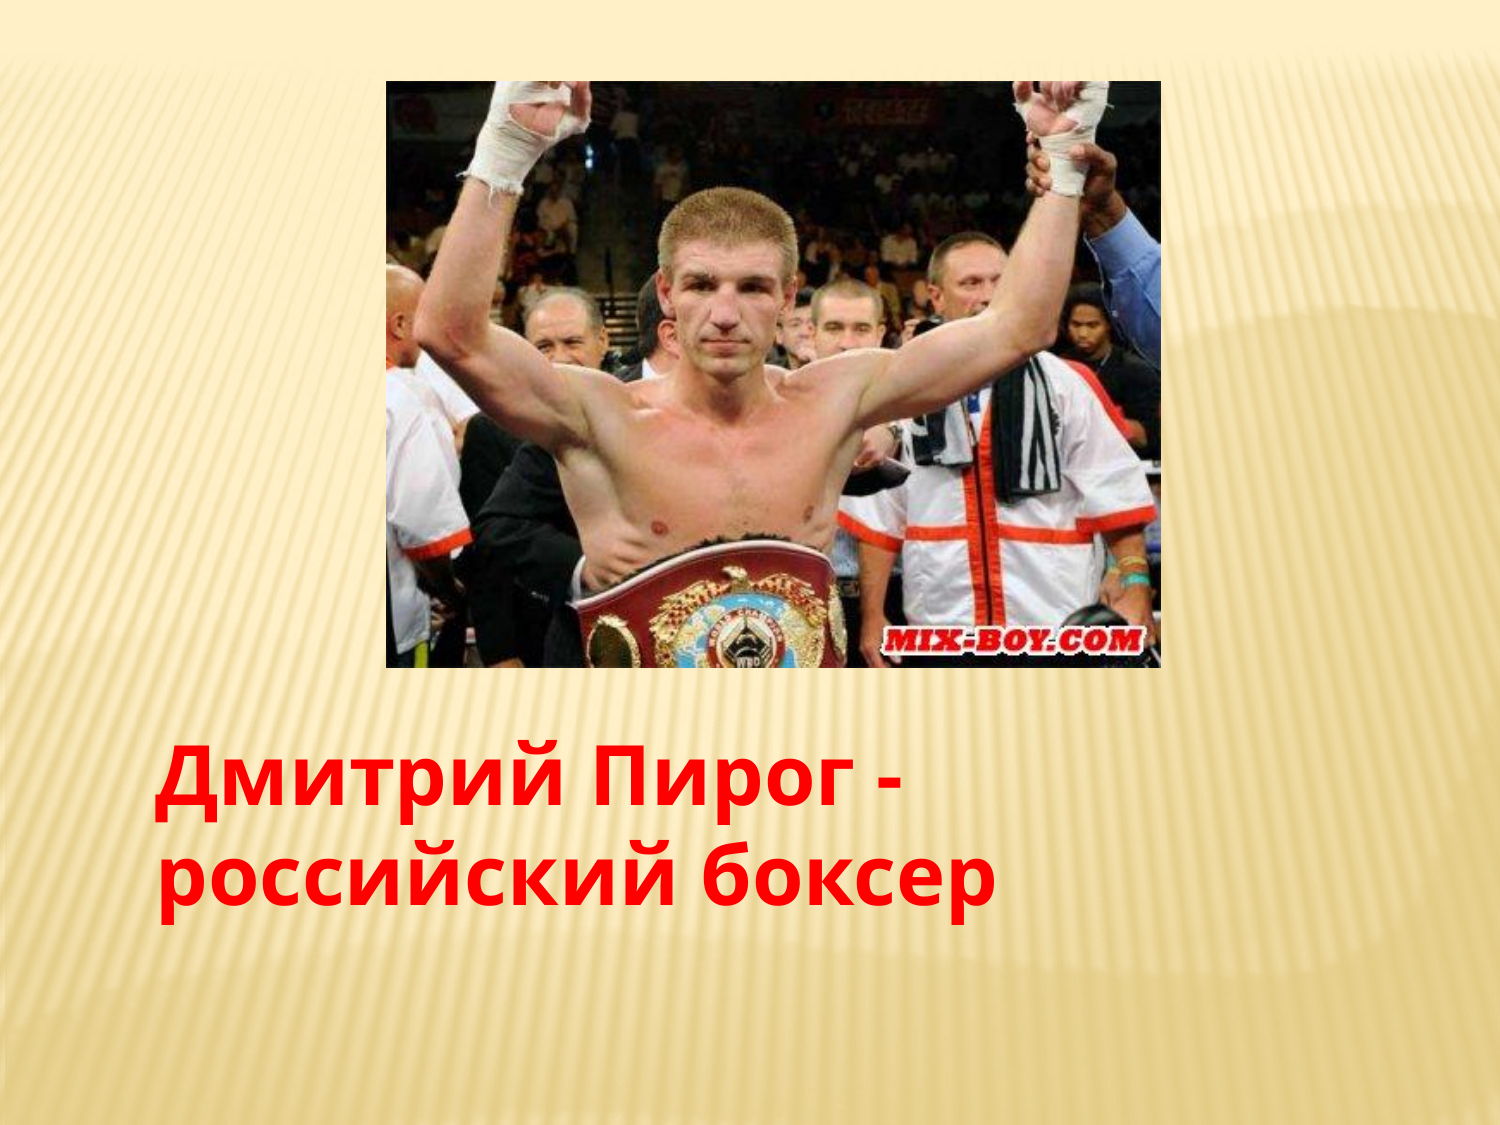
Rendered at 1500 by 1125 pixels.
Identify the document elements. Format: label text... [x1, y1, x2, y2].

picture [386, 81, 1161, 669]
text_box Дмитрий Пирог - российский боксер [140, 714, 1383, 930]
